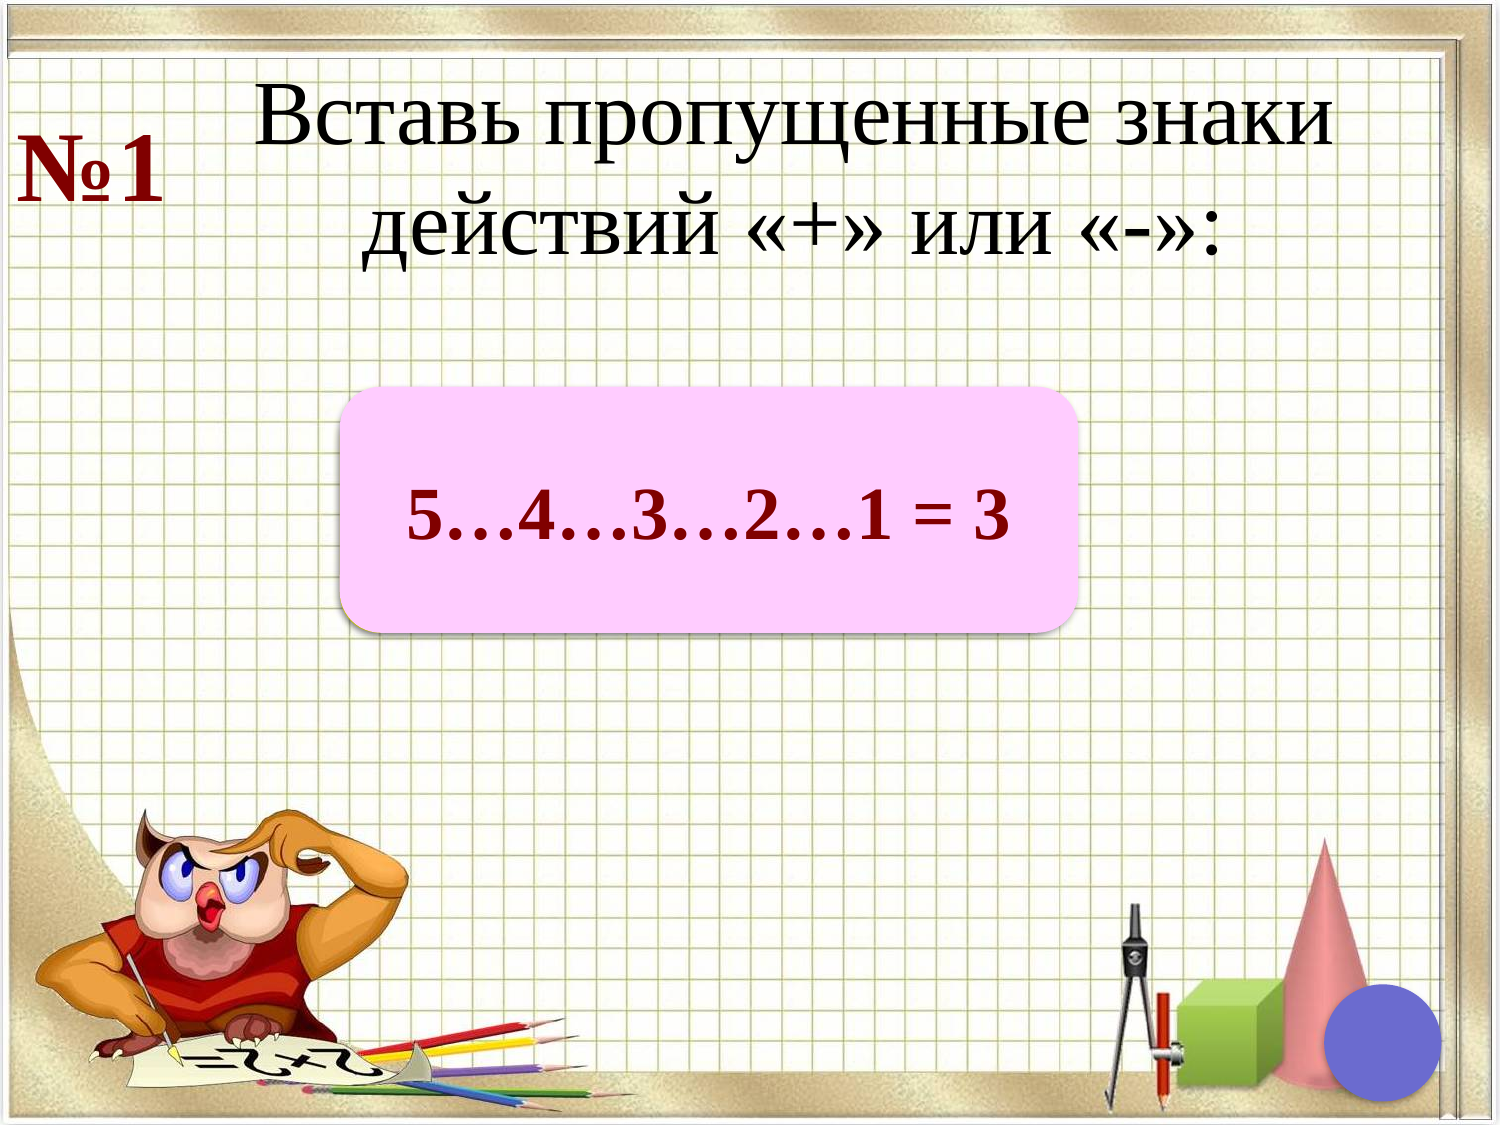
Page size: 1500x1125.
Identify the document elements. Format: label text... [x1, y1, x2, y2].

list [58, 702, 722, 945]
title Вставь пропущенные знаки действий «+» или «-»: [163, 56, 1426, 270]
text_box №1 [1, 93, 184, 229]
list [738, 679, 1401, 922]
text_box [337, 384, 1081, 635]
text_box [1322, 982, 1444, 1104]
picture [0, 0, 1500, 1125]
